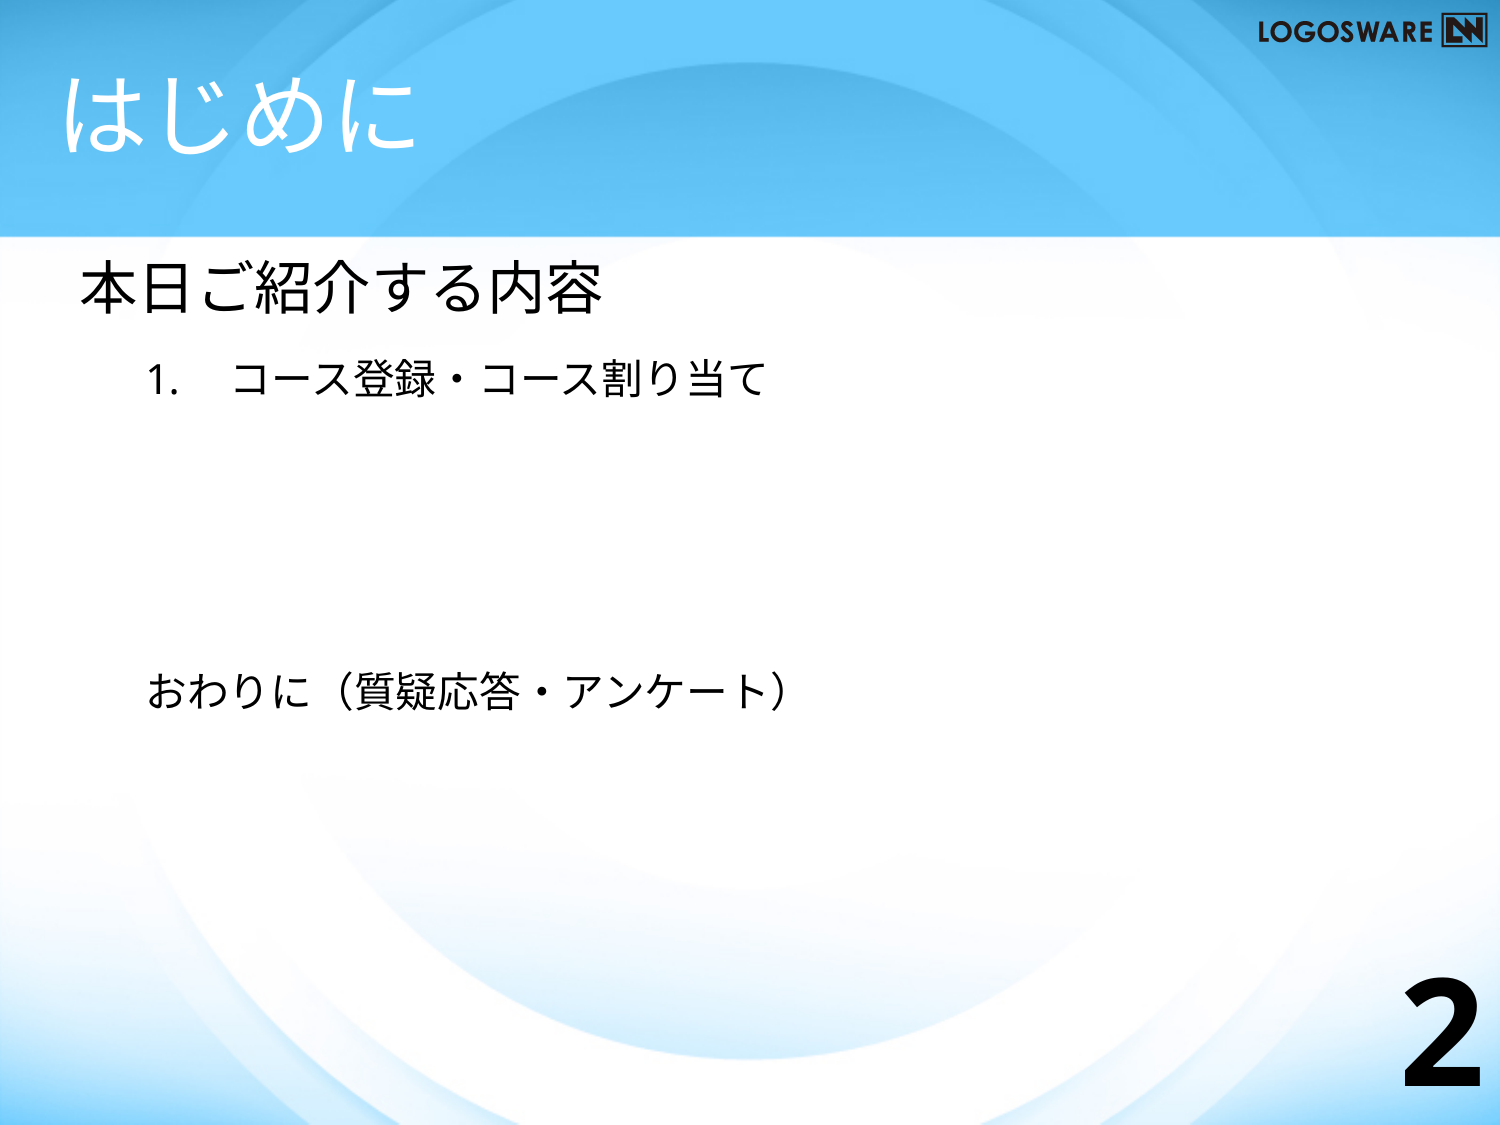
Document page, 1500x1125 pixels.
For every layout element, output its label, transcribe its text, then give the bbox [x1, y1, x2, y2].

picture [0, 0, 1500, 1125]
title はじめに [40, 0, 1500, 226]
slide_number 2 [1187, 928, 1500, 1125]
list 本日ご紹介する内容 コース登録・コース割り当て おわりに（質疑応答・アンケート） [64, 243, 1471, 1125]
